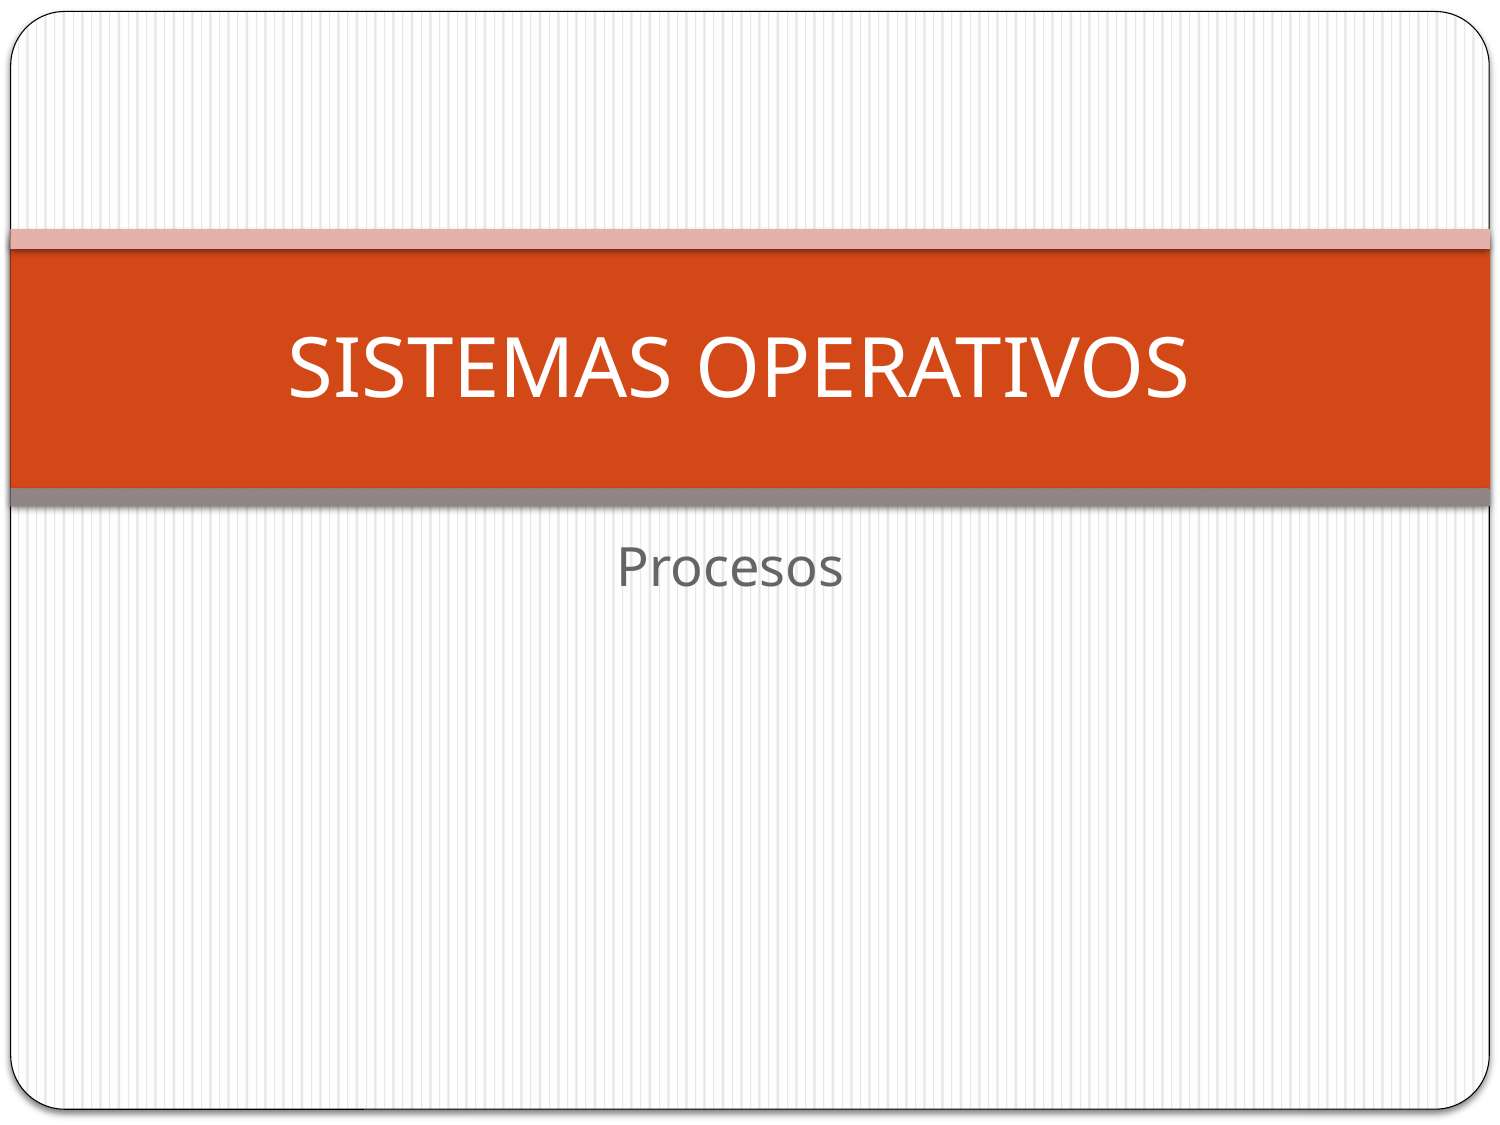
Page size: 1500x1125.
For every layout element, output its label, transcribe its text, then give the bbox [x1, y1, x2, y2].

title SISTEMAS OPERATIVOS [75, 247, 1425, 489]
subtitle Procesos [212, 525, 1263, 788]
